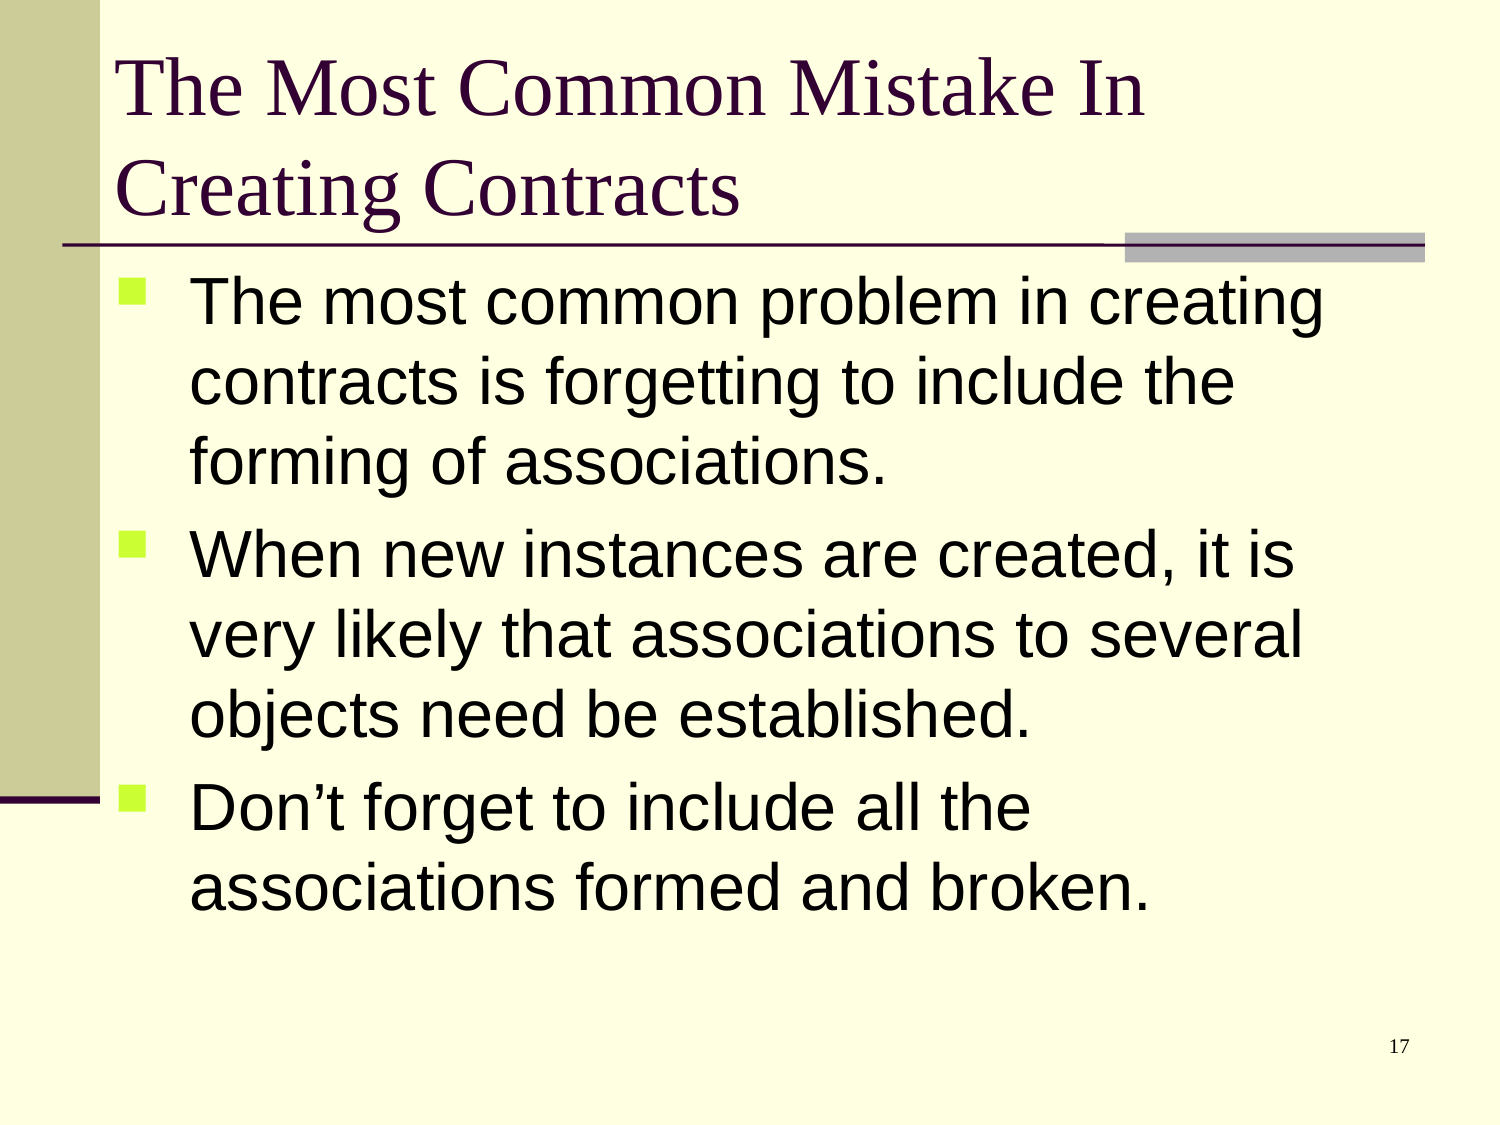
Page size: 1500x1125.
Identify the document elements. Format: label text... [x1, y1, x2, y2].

title The Most Common Mistake In Creating Contracts [99, 24, 1299, 241]
list The most common problem in creating contracts is forgetting to include the forming of associations. When new instances are created, it is very likely that associations to several objects need be established. Don’t forget to include all the associations formed and broken. [99, 249, 1376, 994]
slide_number 17 [1112, 1024, 1426, 1101]
